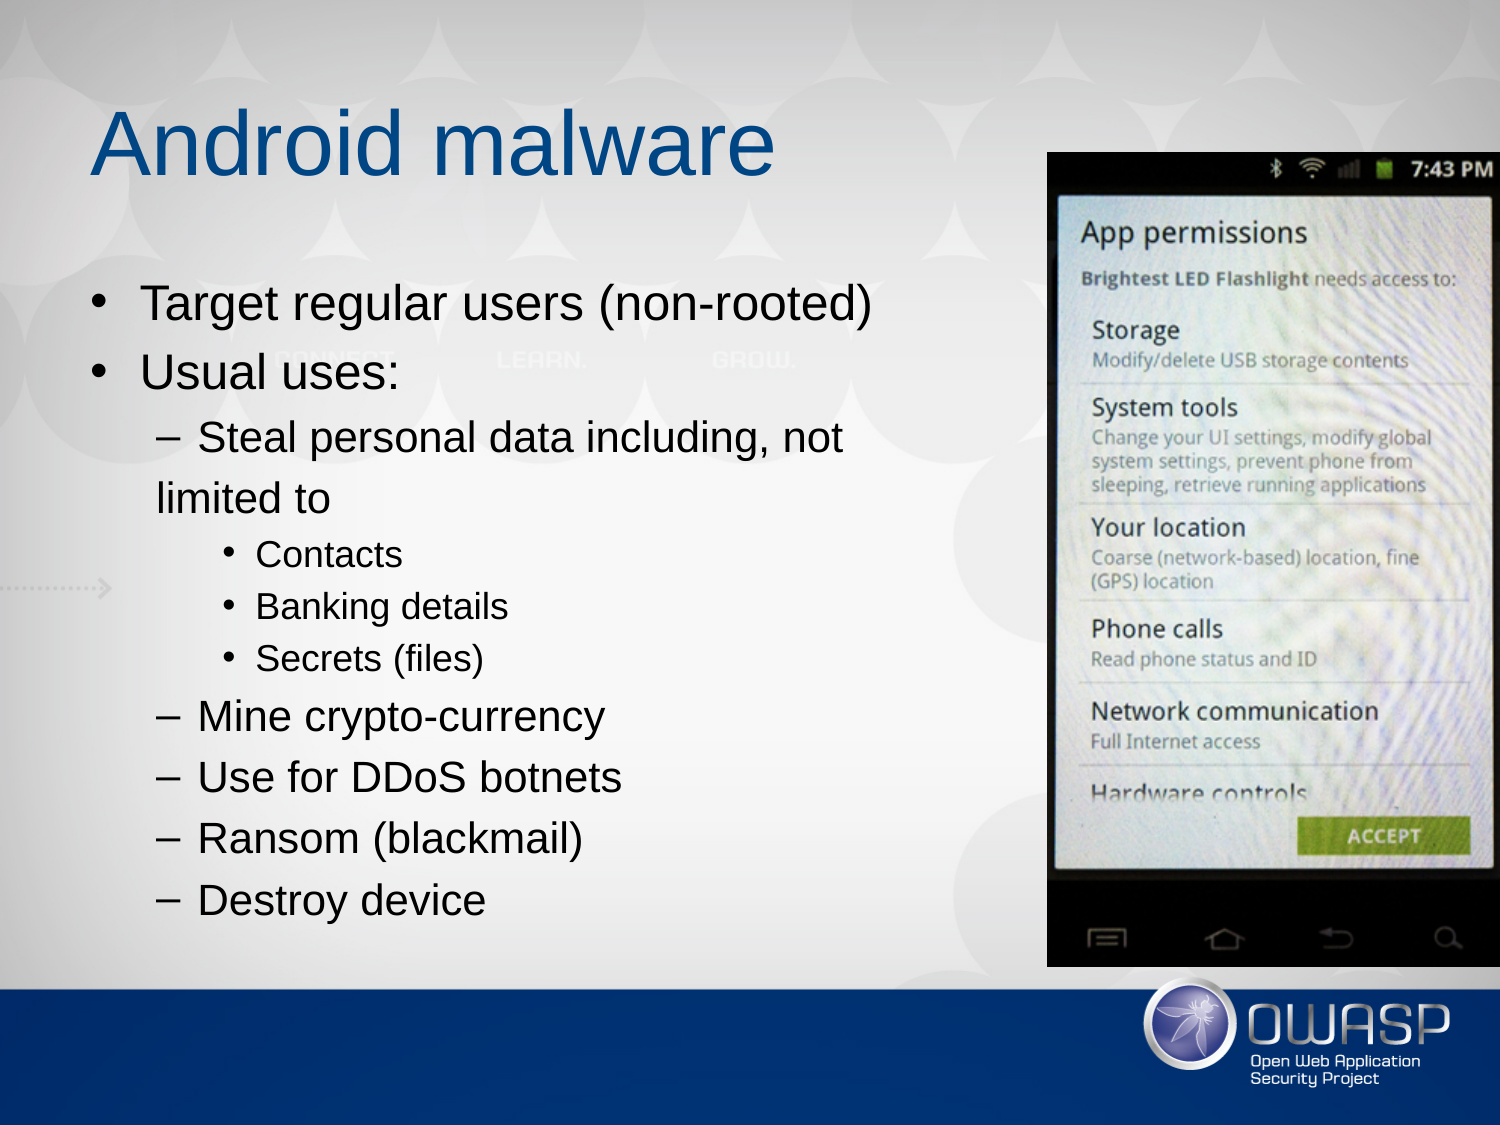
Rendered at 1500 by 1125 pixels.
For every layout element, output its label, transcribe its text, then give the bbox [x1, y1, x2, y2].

title Android malware [75, 45, 1425, 233]
picture [0, 0, 1500, 1125]
list Target regular users (non-rooted) Usual uses: Steal personal data including, not limited to Contacts Banking details Secrets (files) Mine crypto-currency Use for DDoS botnets Ransom (blackmail) Destroy device [75, 262, 1042, 940]
